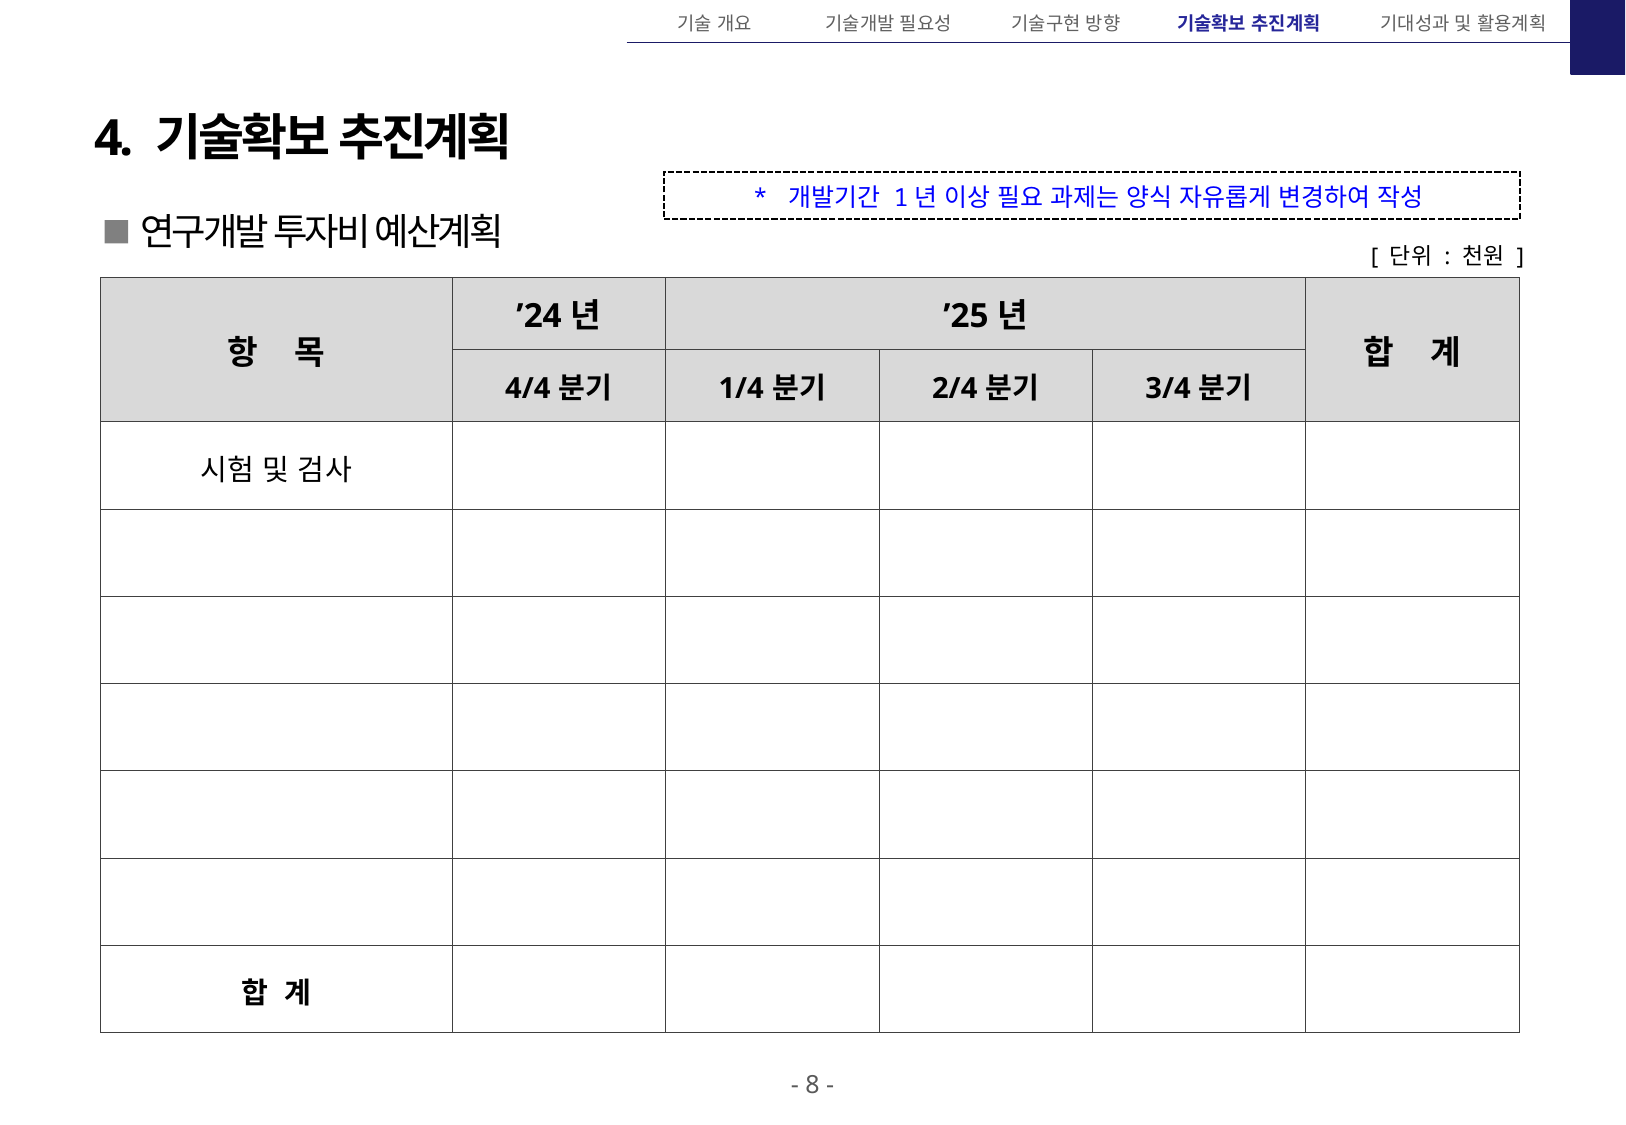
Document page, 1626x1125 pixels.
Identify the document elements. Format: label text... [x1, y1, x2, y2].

text_box 기대성과 및 활용계획 [1334, 7, 1593, 43]
table_cell [880, 859, 1092, 945]
table_cell [453, 510, 665, 596]
table_cell [1306, 946, 1519, 1032]
table_cell [666, 684, 879, 770]
table_cell [1306, 859, 1519, 945]
table_cell [453, 859, 665, 945]
table_cell [1306, 771, 1519, 858]
text_box 기술확보 추진계획 [1139, 7, 1334, 43]
table_cell [666, 946, 879, 1032]
table_cell [666, 771, 879, 858]
table_cell [666, 422, 879, 509]
table_header 항 목 [101, 278, 452, 421]
table_cell [453, 946, 665, 1032]
table_header 합 계 [1306, 278, 1519, 421]
table_header ’24년 [453, 278, 665, 349]
table_cell [1306, 422, 1519, 509]
table_cell [666, 859, 879, 945]
text_box 기술 개요 [626, 7, 791, 43]
table_cell [1093, 510, 1305, 596]
table_cell [1093, 684, 1305, 770]
text_box 기술구현 방향 [968, 7, 1139, 43]
table_cell [453, 771, 665, 858]
table_cell [1093, 597, 1305, 683]
table_cell [1306, 510, 1519, 596]
table_cell [880, 597, 1092, 683]
table_cell [880, 422, 1092, 509]
text_box 기술개발 필요성 [791, 7, 968, 43]
table_cell [101, 859, 452, 945]
table_cell [1306, 597, 1519, 683]
table_cell [453, 597, 665, 683]
table_cell [101, 597, 452, 683]
table_cell [453, 684, 665, 770]
table_cell [1093, 422, 1305, 509]
table_cell [1093, 859, 1305, 945]
table_cell 3/4분기 [1093, 350, 1305, 421]
table_cell [101, 510, 452, 596]
table_cell [453, 422, 665, 509]
table_cell [880, 771, 1092, 858]
text_box 4. 기술확보 추진계획 [79, 97, 649, 173]
table_cell [880, 510, 1092, 596]
table_cell [101, 684, 452, 770]
text_box [ 단위 : 천원 ] [1344, 237, 1540, 277]
table_cell [101, 771, 452, 858]
text_box * 개발기간 1년 이상 필요 과제는 양식 자유롭게 변경하여 작성 [663, 171, 1520, 220]
table_cell 4/4분기 [453, 350, 665, 421]
table_cell [880, 946, 1092, 1032]
table_cell [1093, 771, 1305, 858]
table_cell [1093, 946, 1305, 1032]
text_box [84, 200, 795, 262]
table_cell [666, 597, 879, 683]
table_cell 시험 및 검사 [101, 422, 452, 509]
table_cell [666, 510, 879, 596]
table_cell [880, 684, 1092, 770]
table_cell 2/4분기 [880, 350, 1092, 421]
table_header ’25년 [666, 278, 1305, 349]
table_cell 합 계 [101, 946, 452, 1032]
table_cell [1306, 684, 1519, 770]
table_cell 1/4분기 [666, 350, 879, 421]
